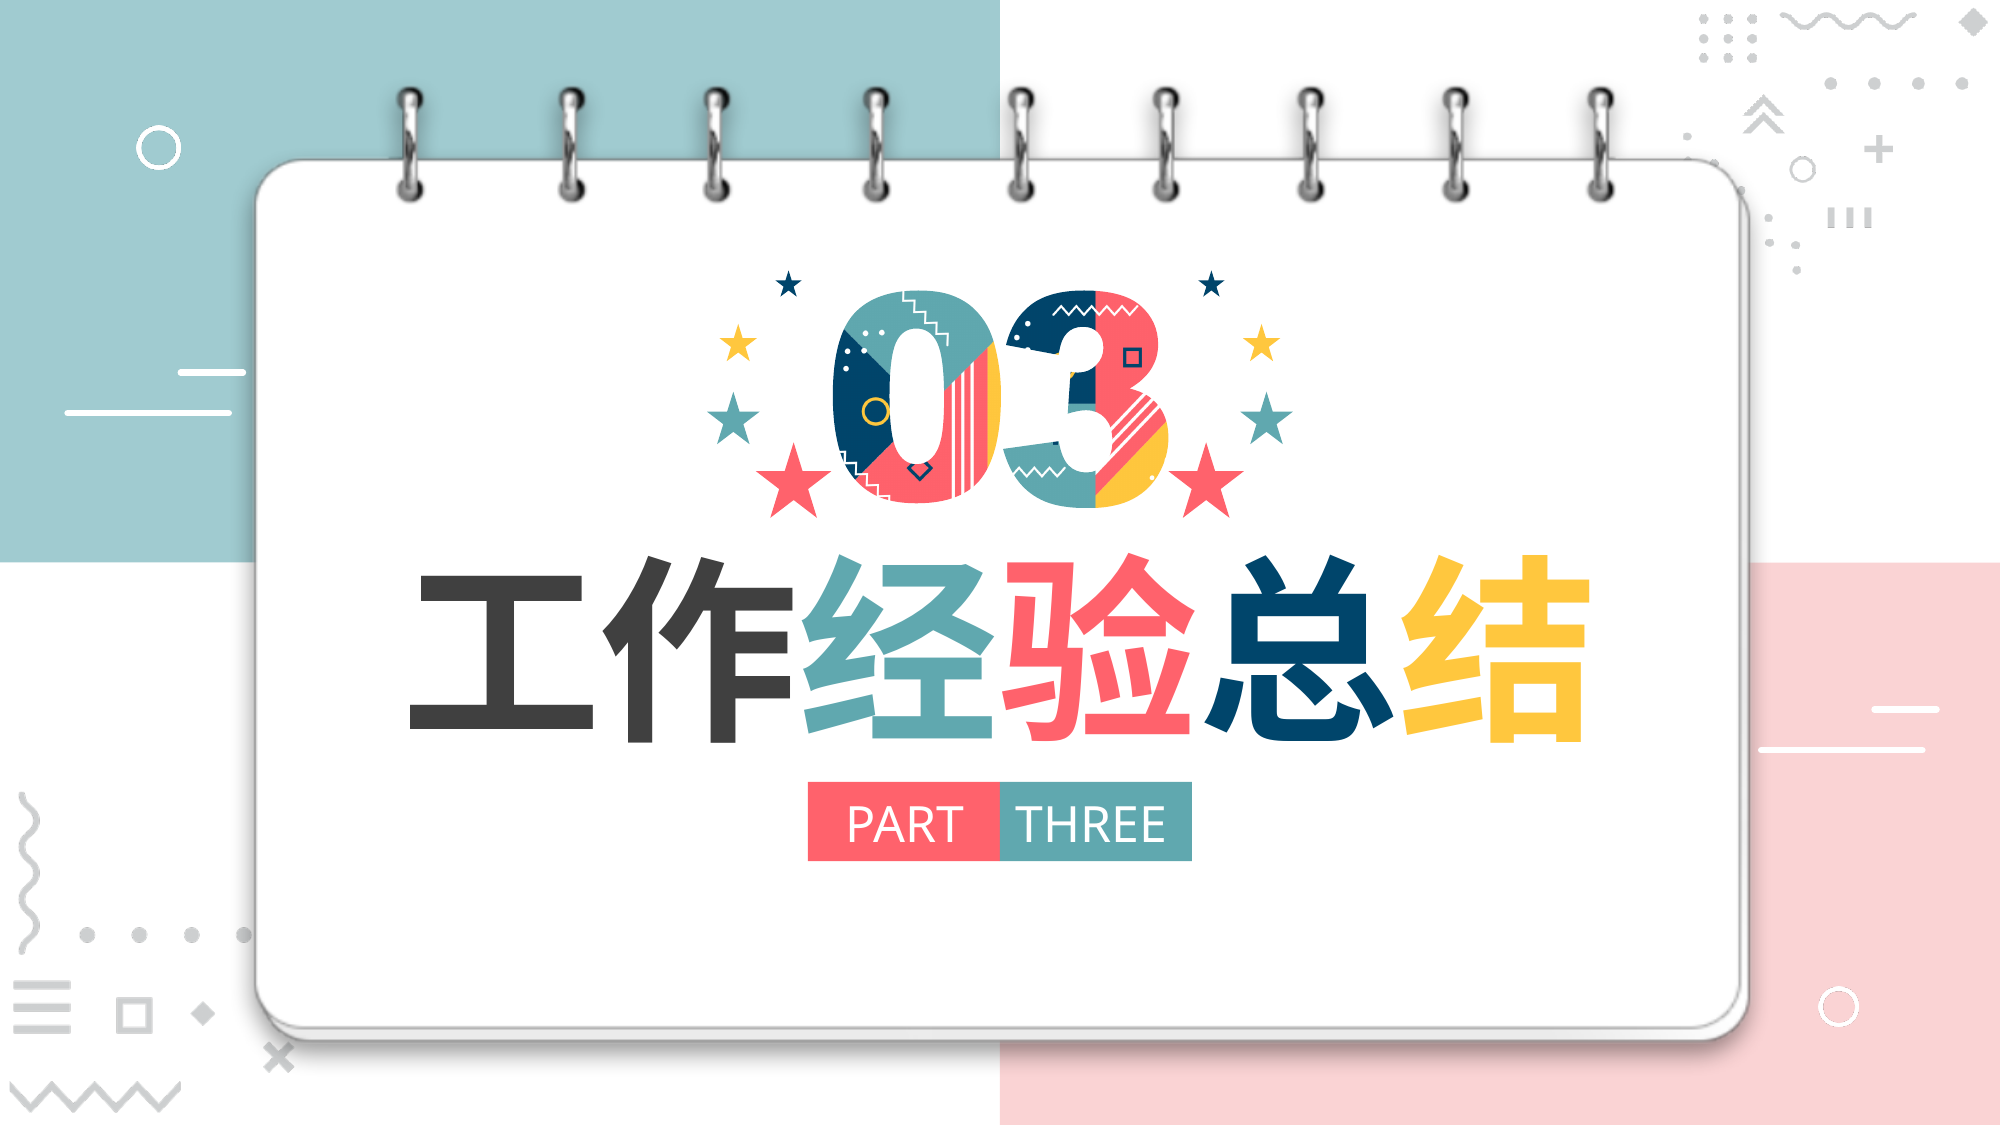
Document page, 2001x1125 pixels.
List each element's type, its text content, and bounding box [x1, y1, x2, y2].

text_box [1168, 270, 1293, 519]
picture [136, 125, 181, 170]
text_box 工作经验总结 [1497, 517, 1796, 773]
picture [9, 0, 1988, 1125]
text_box 工作经验总结 [204, 517, 479, 773]
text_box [807, 781, 1192, 862]
picture [1818, 986, 1859, 1027]
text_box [707, 270, 832, 519]
